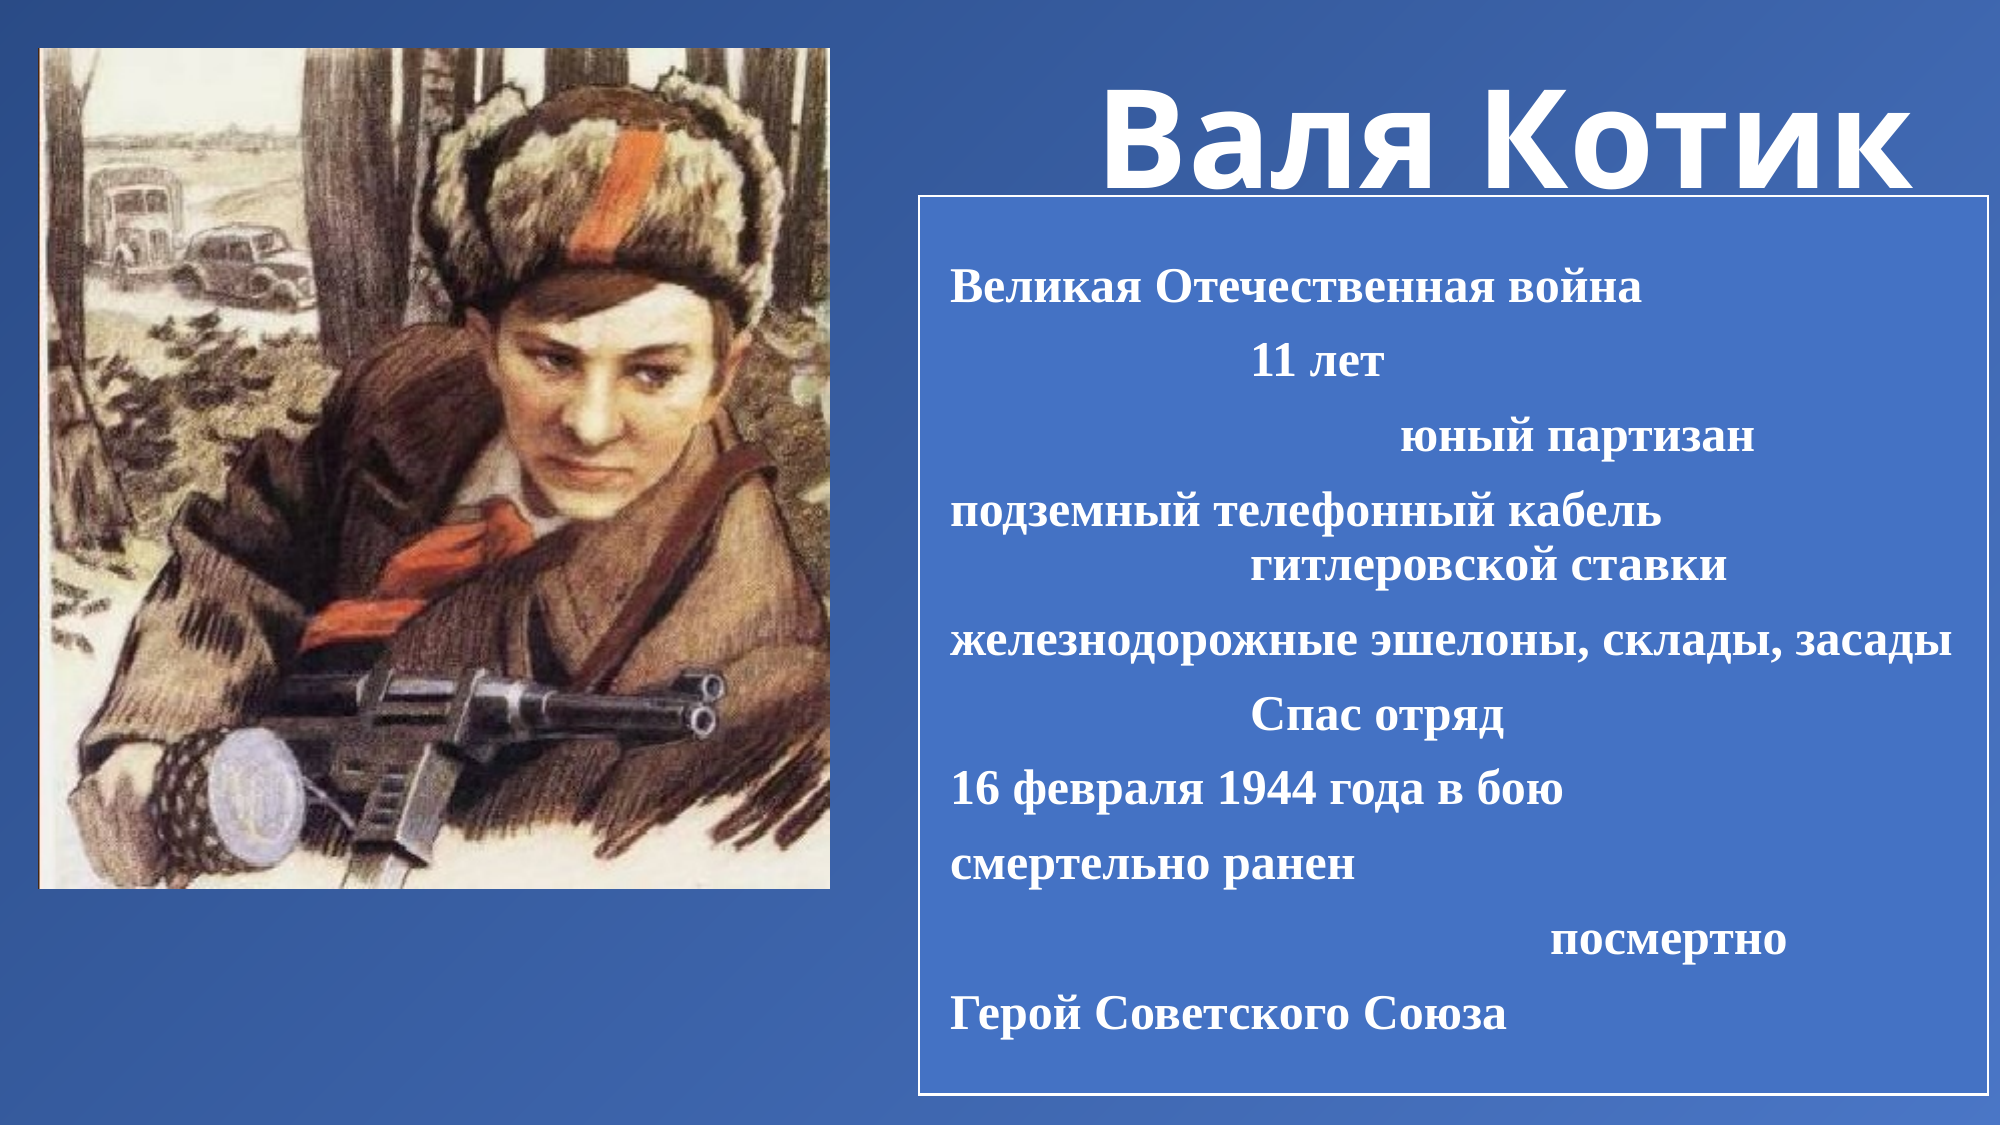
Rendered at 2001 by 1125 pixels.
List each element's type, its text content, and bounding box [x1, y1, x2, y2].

list Великая Отечественная война 11 лет юный партизан подземный телефонный кабель гитлеровской ставки железнодорожные эшелоны, склады, засады Спас отряд 16 февраля 1944 года в бою смертельно ранен посмертно Герой Советского Союза [935, 251, 2000, 919]
picture [38, 48, 830, 889]
title Валя Котик [1080, 35, 2000, 251]
text_box [918, 195, 1989, 1096]
